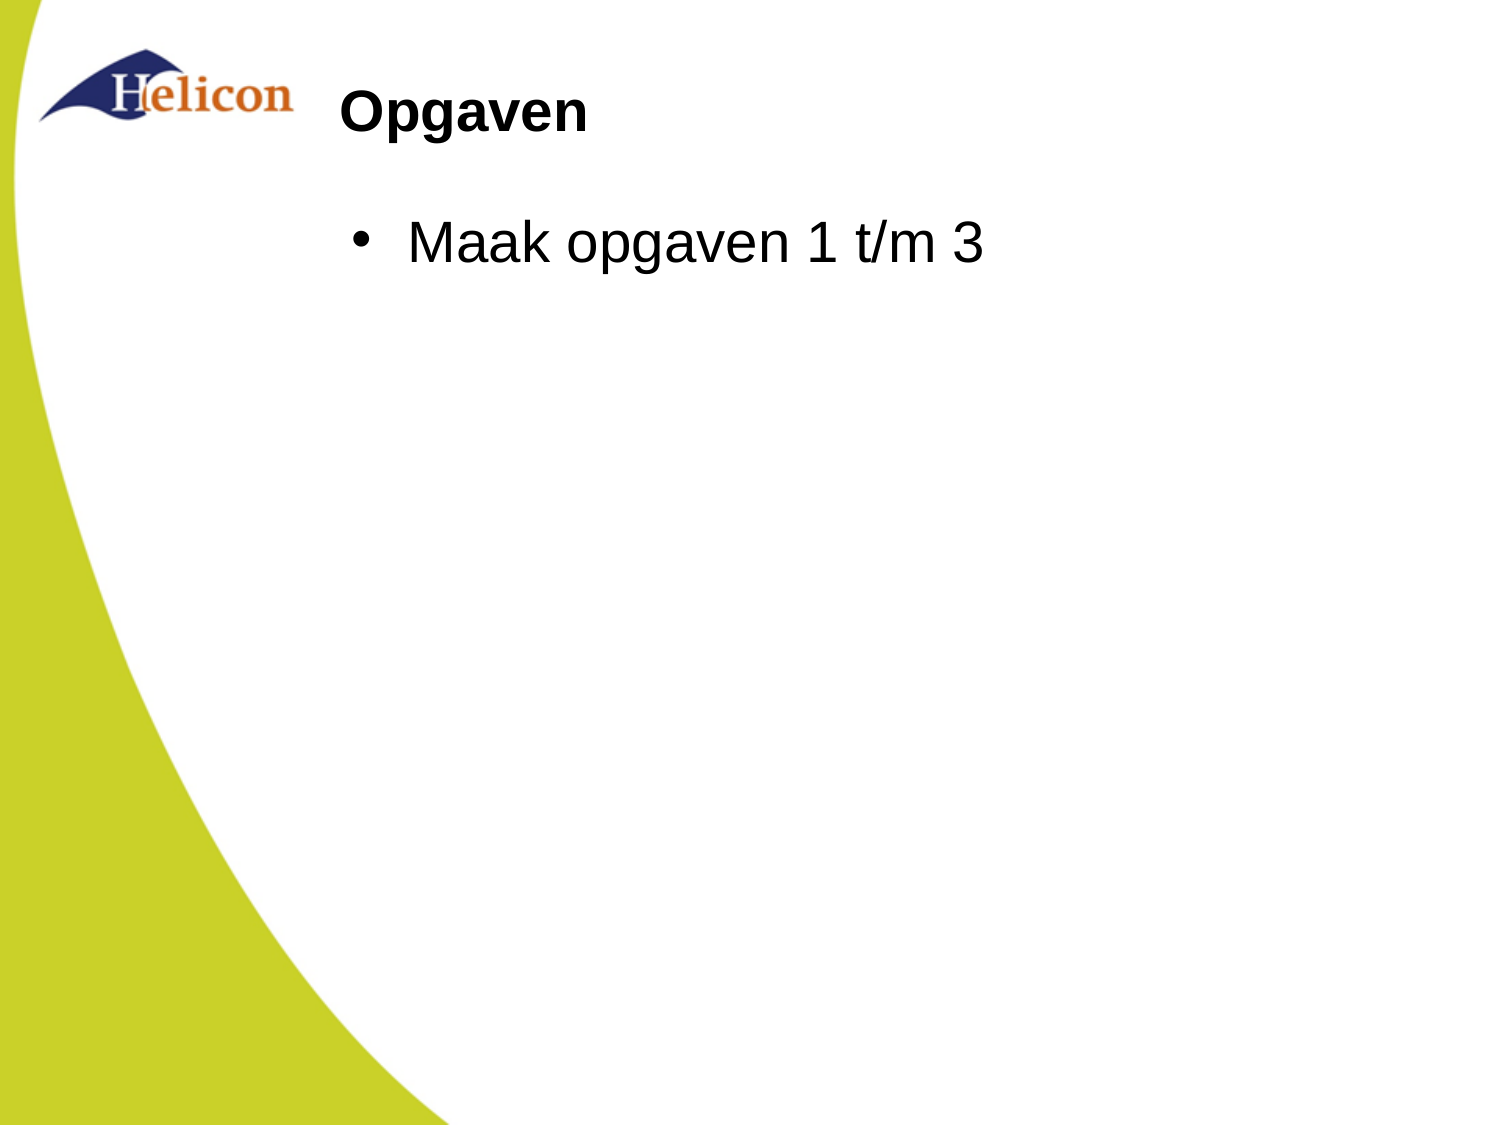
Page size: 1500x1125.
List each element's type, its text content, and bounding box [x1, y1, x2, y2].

title Opgaven [324, 54, 1415, 161]
list Maak opgaven 1 t/m 3 [336, 196, 1425, 1005]
picture [0, 0, 1500, 1125]
